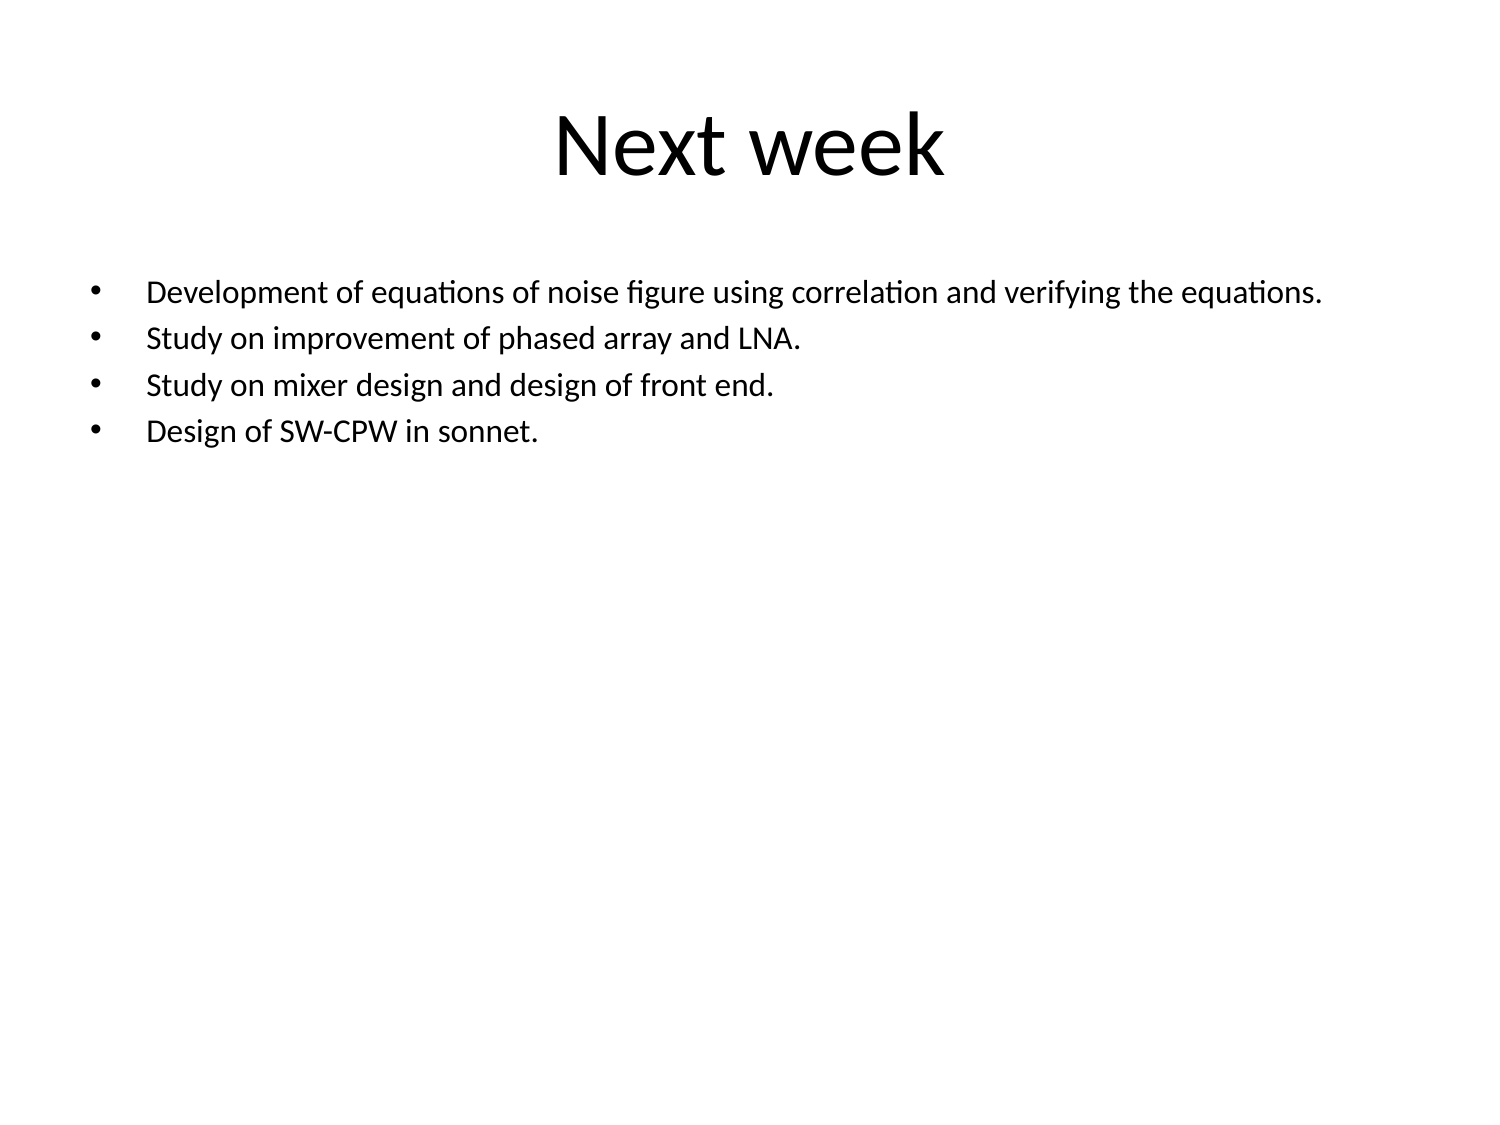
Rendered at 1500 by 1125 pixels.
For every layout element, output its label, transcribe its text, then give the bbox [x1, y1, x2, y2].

list Development of equations of noise figure using correlation and verifying the equations. Study on improvement of phased array and LNA. Study on mixer design and design of front end. Design of SW-CPW in sonnet. [75, 262, 1425, 1005]
title Next week [75, 45, 1425, 233]
